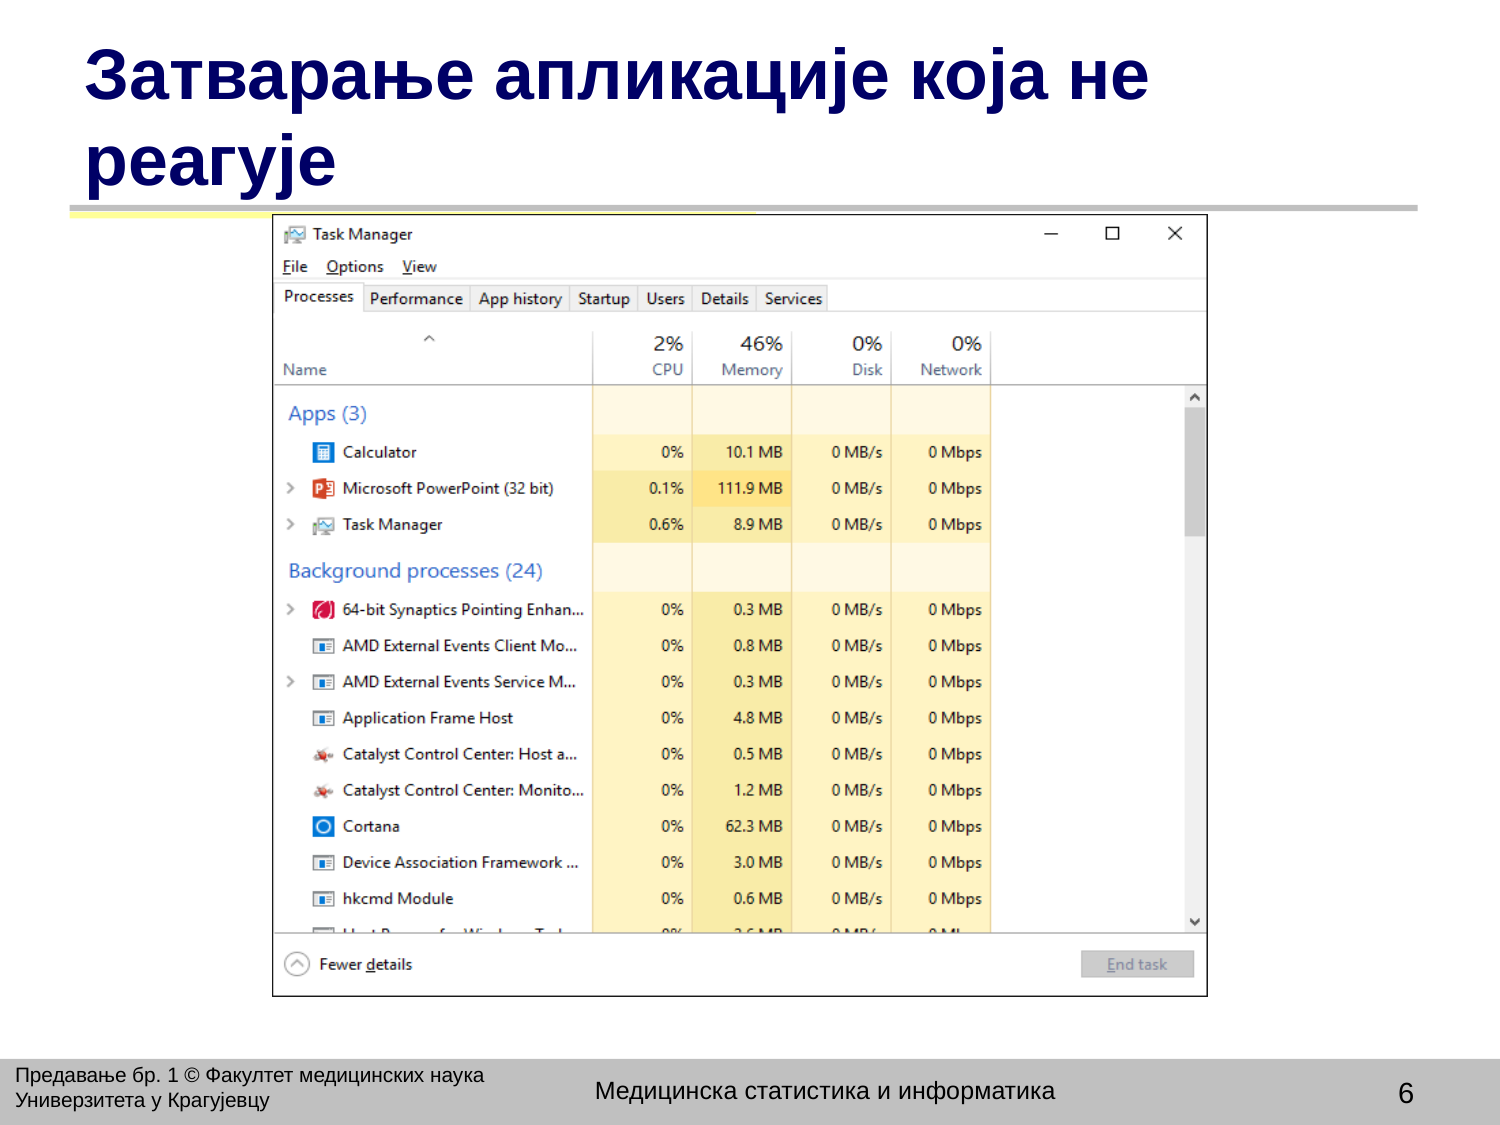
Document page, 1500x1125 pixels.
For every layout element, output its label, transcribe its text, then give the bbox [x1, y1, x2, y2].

footer Медицинска статистика и информатика [512, 1066, 1140, 1125]
picture [272, 214, 1209, 997]
slide_number Предавање бр. 1 © Факултет медицинских наука Универзитета у Крагујевцу [0, 1053, 624, 1108]
title Затварање апликације која не реагује [69, 19, 1426, 208]
slide_number 6 [1161, 1066, 1430, 1125]
